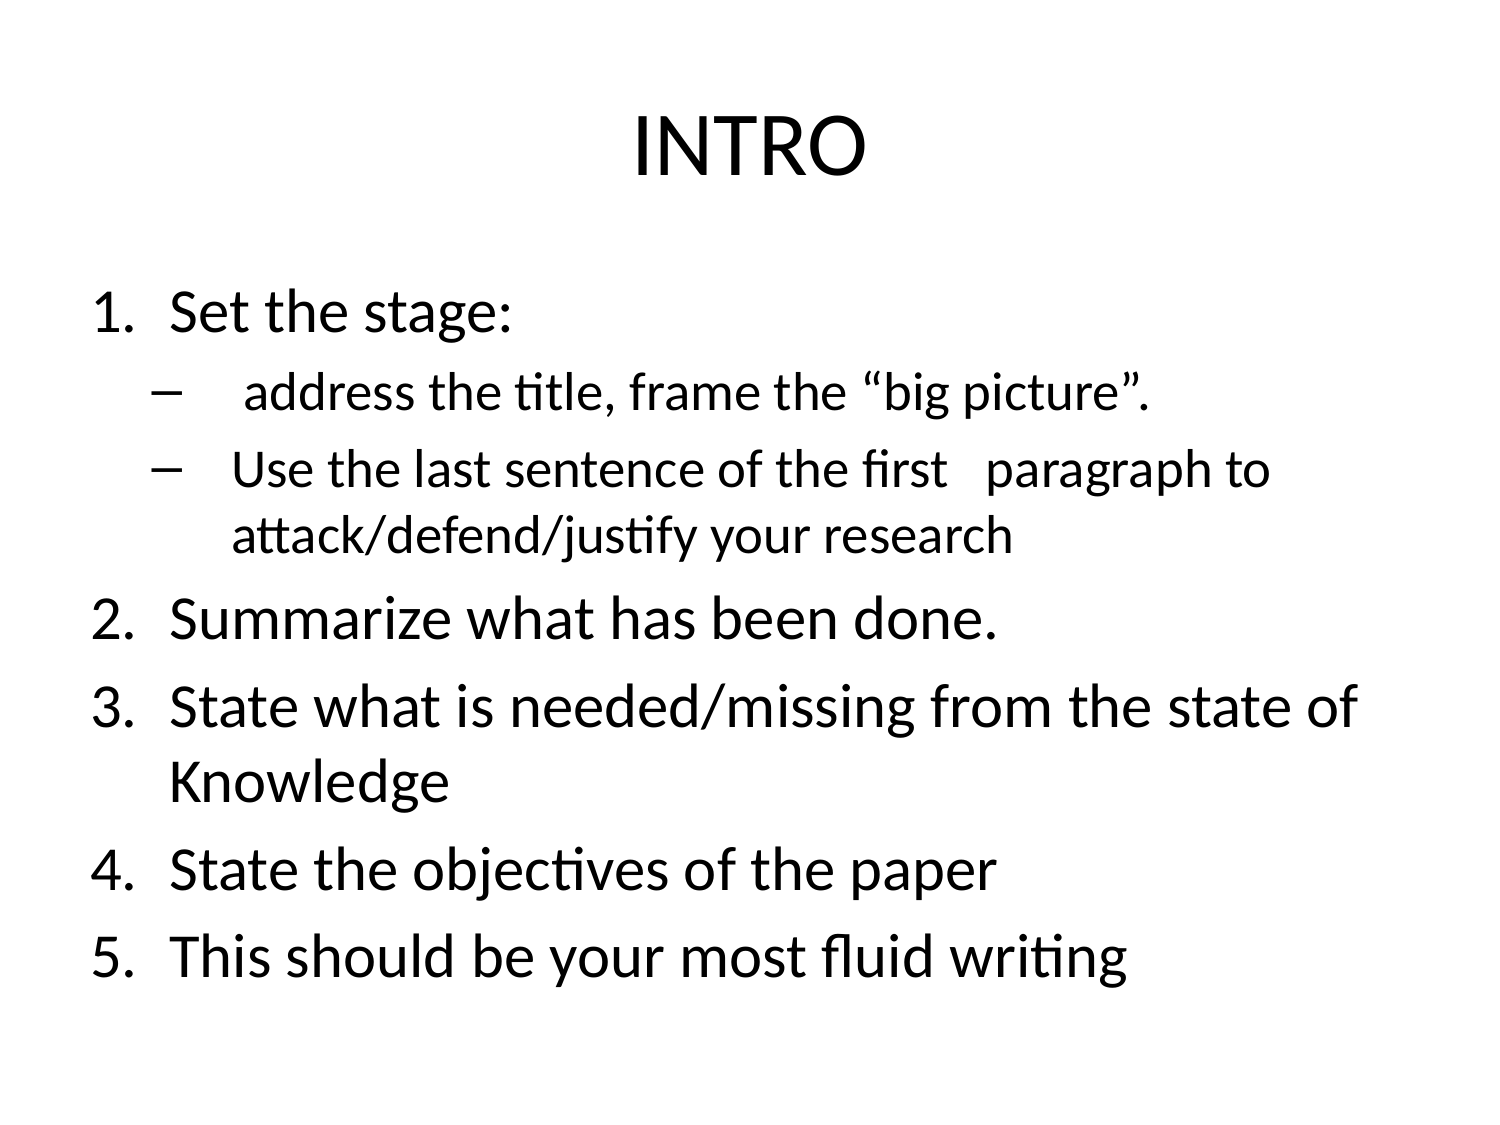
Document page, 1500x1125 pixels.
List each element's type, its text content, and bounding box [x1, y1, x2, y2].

list Set the stage: address the title, frame the “big picture”. Use the last sentence of the first paragraph to attack/defend/justify your research Summarize what has been done. State what is needed/missing from the state of Knowledge State the objectives of the paper This should be your most fluid writing [75, 262, 1425, 1005]
title INTRO [75, 45, 1425, 233]
